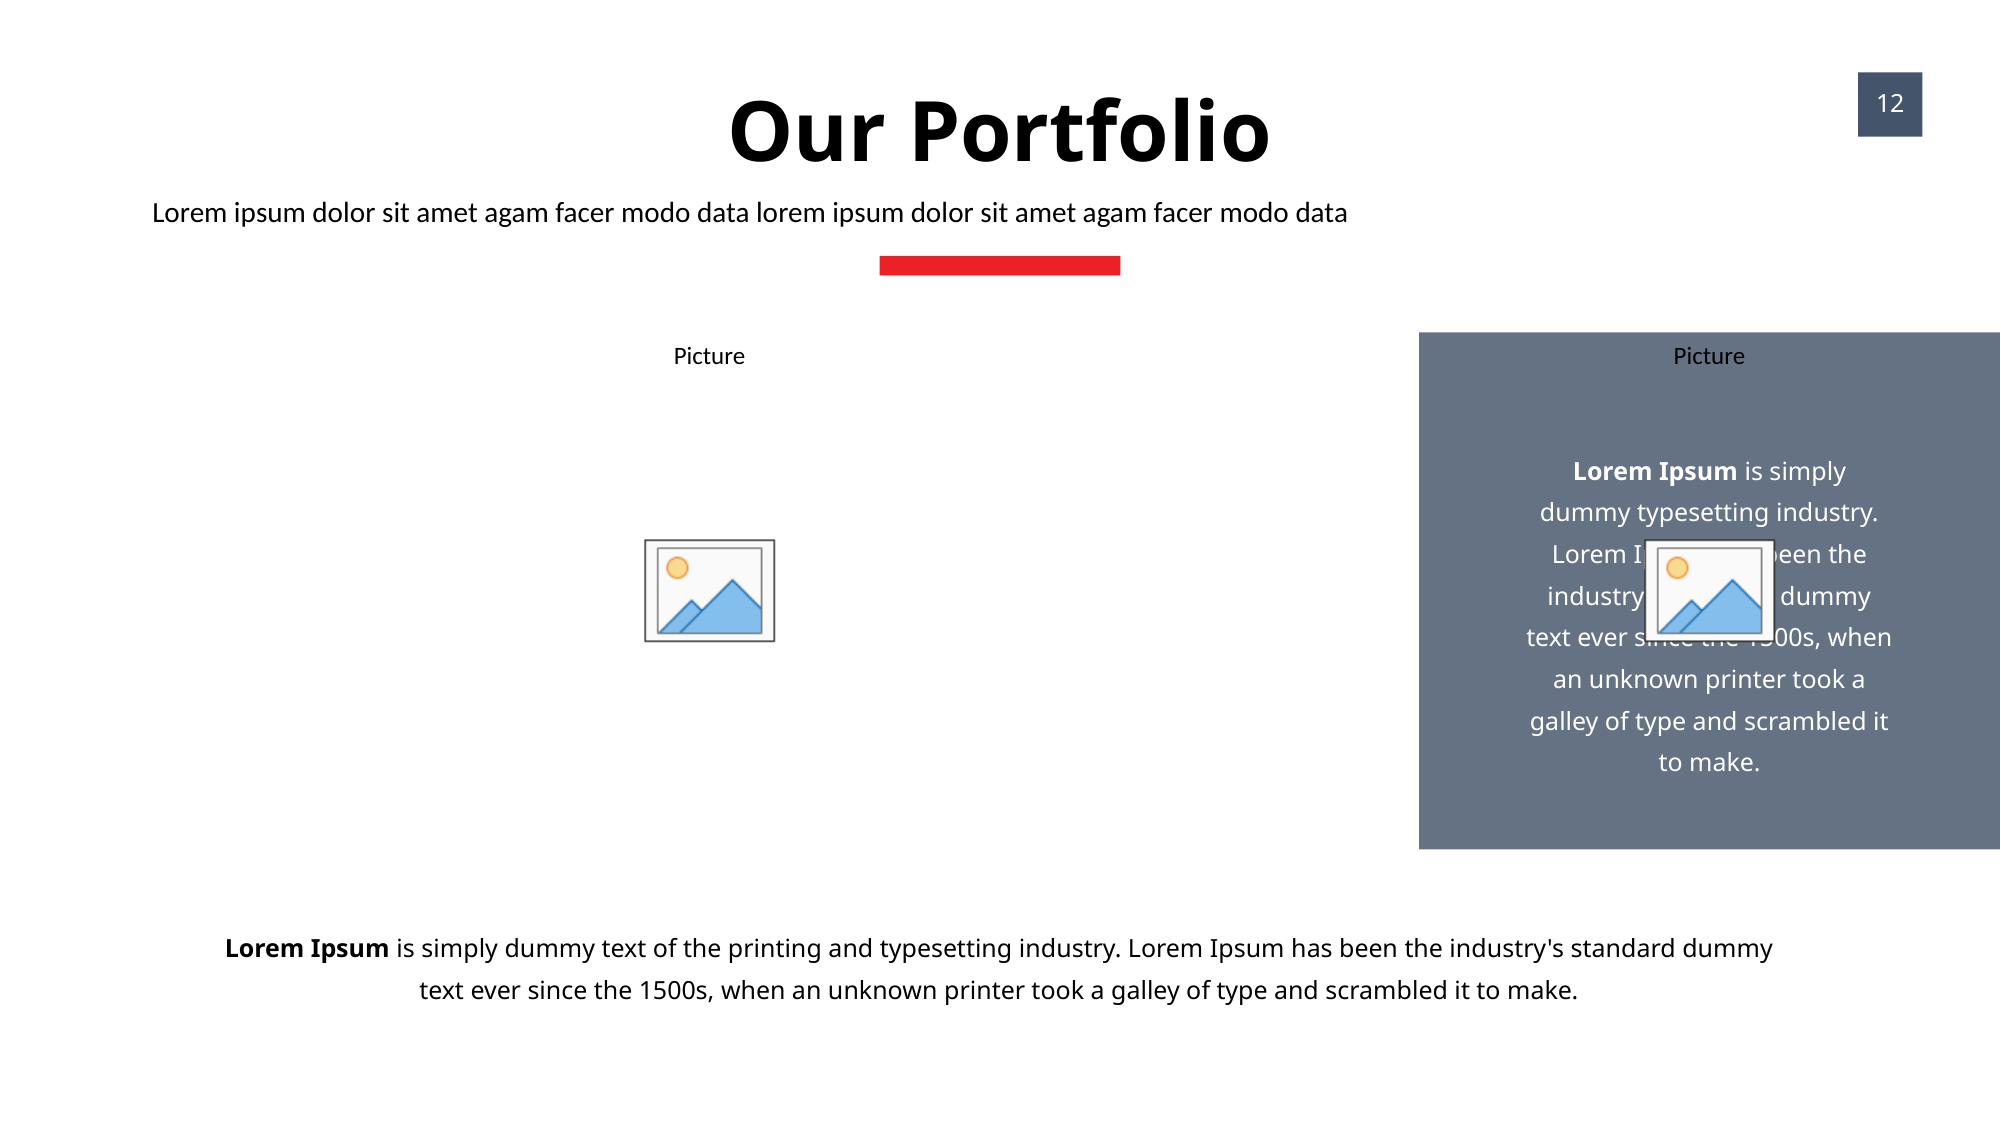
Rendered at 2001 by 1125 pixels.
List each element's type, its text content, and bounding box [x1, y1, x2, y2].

title Our Portfolio [137, 78, 1863, 186]
picture [0, 332, 2000, 850]
text_box Lorem Ipsum is simply dummy text of the printing and typesetting industry. Lorem Ipsum has been the industry's standard dummy text ever since the 1500s, when an unknown printer took a galley of type and scrambled it to make. [209, 913, 1791, 1012]
subtitle Lorem ipsum dolor sit amet agam facer modo data lorem ipsum dolor sit amet agam facer modo data [137, 186, 1863, 227]
slide_number 12 [1863, 78, 1927, 130]
text_box [879, 255, 1121, 277]
